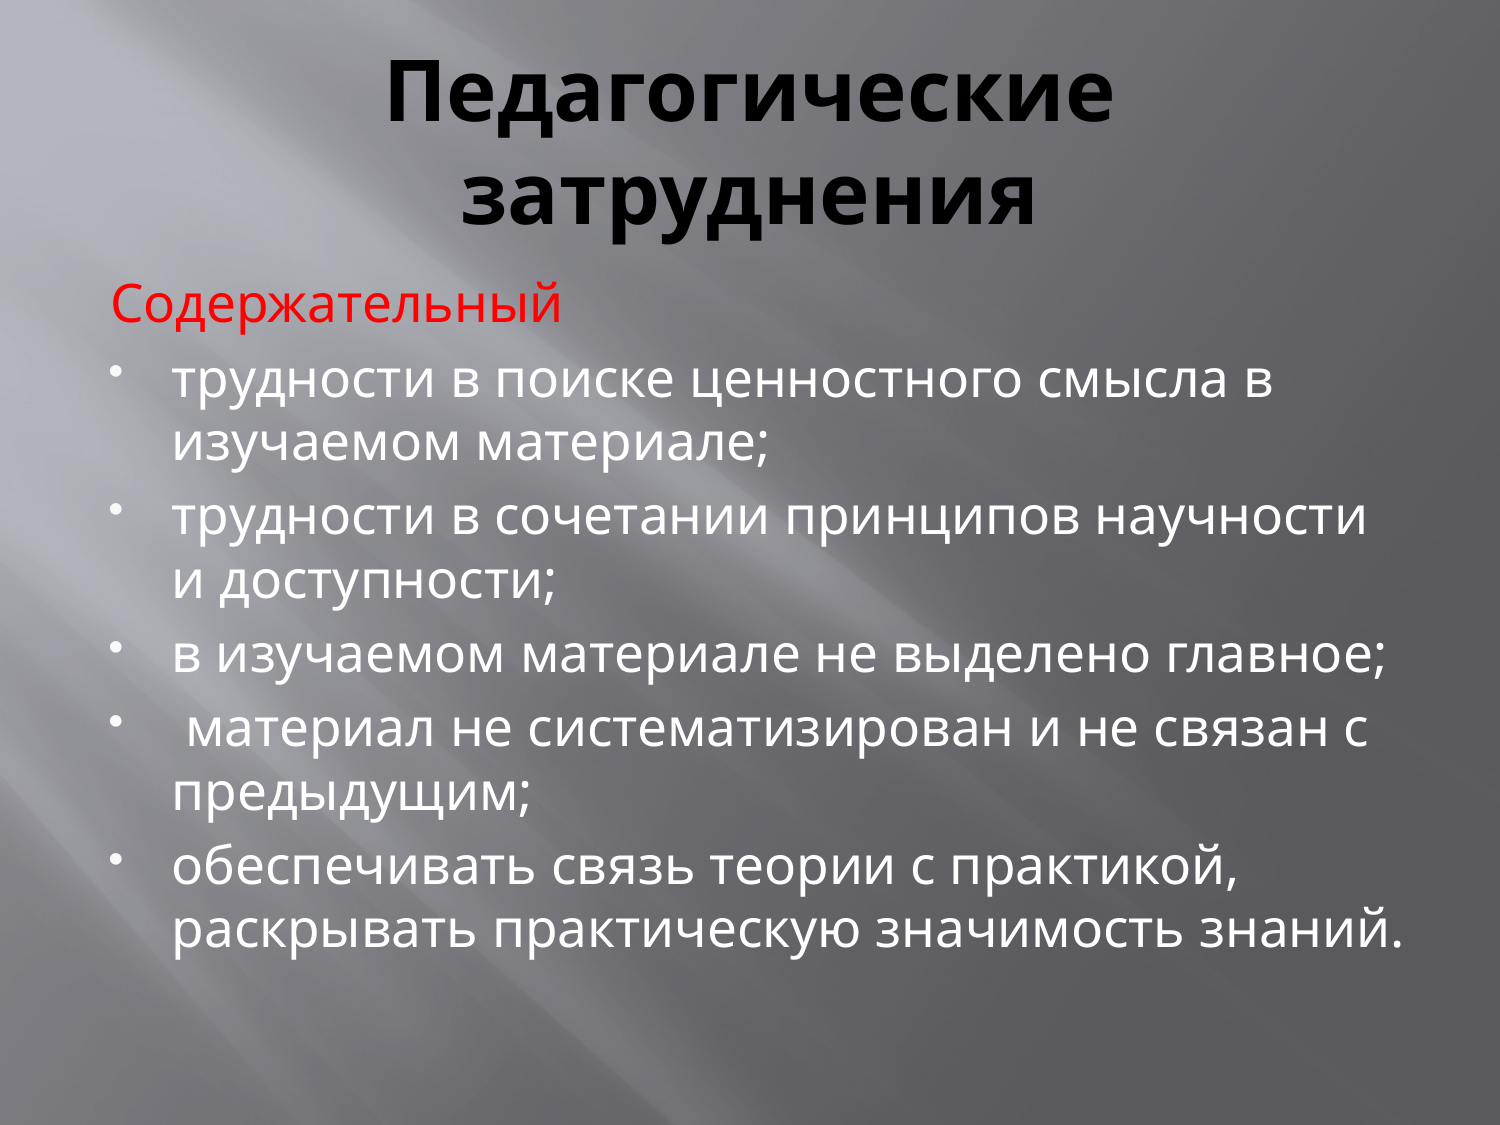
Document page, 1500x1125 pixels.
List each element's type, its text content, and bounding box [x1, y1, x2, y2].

list Содержательный трудности в поиске ценностного смысла в изучаемом материале; трудности в сочетании принципов научности и доступности; в изучаемом материале не выделено главное; материал не систематизирован и не связан с предыдущим; обеспечивать связь теории с практикой, раскрывать практическую значимость знаний. [75, 262, 1425, 1035]
title Педагогические затруднения [75, 45, 1425, 233]
